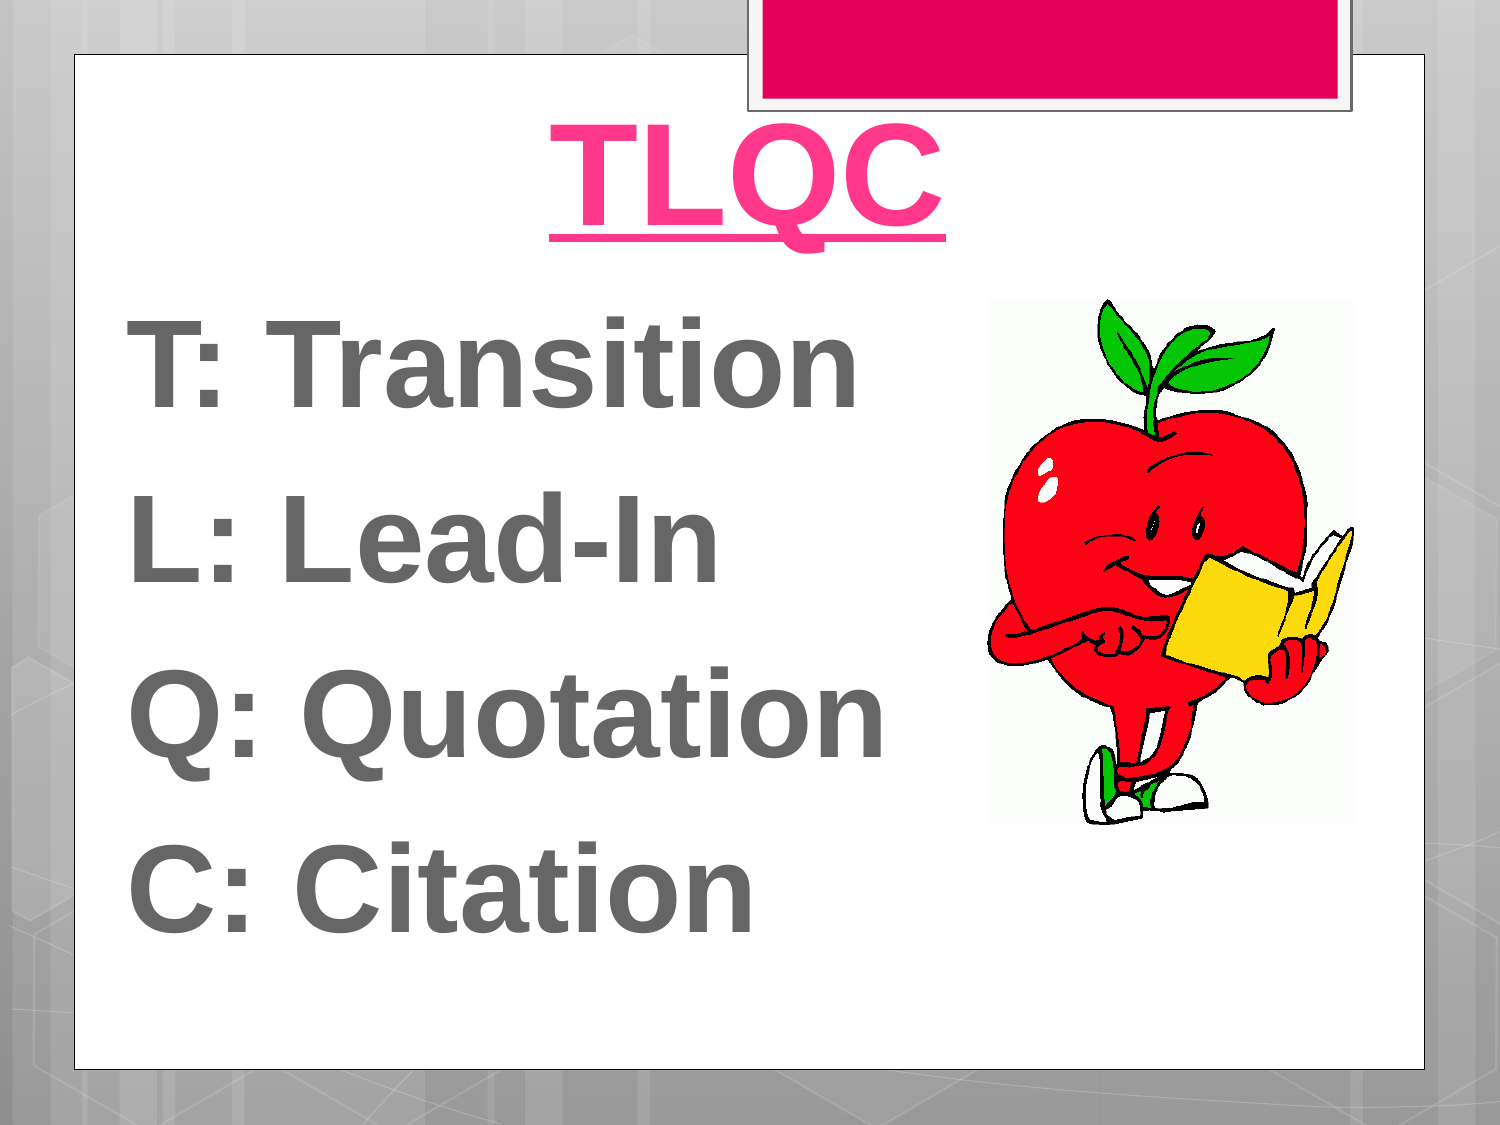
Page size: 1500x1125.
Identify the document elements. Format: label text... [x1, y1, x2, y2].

list T: Transition L: Lead-In Q: Quotation C: Citation [99, 275, 1212, 988]
title TLQC [171, 75, 1324, 263]
picture [987, 299, 1354, 826]
